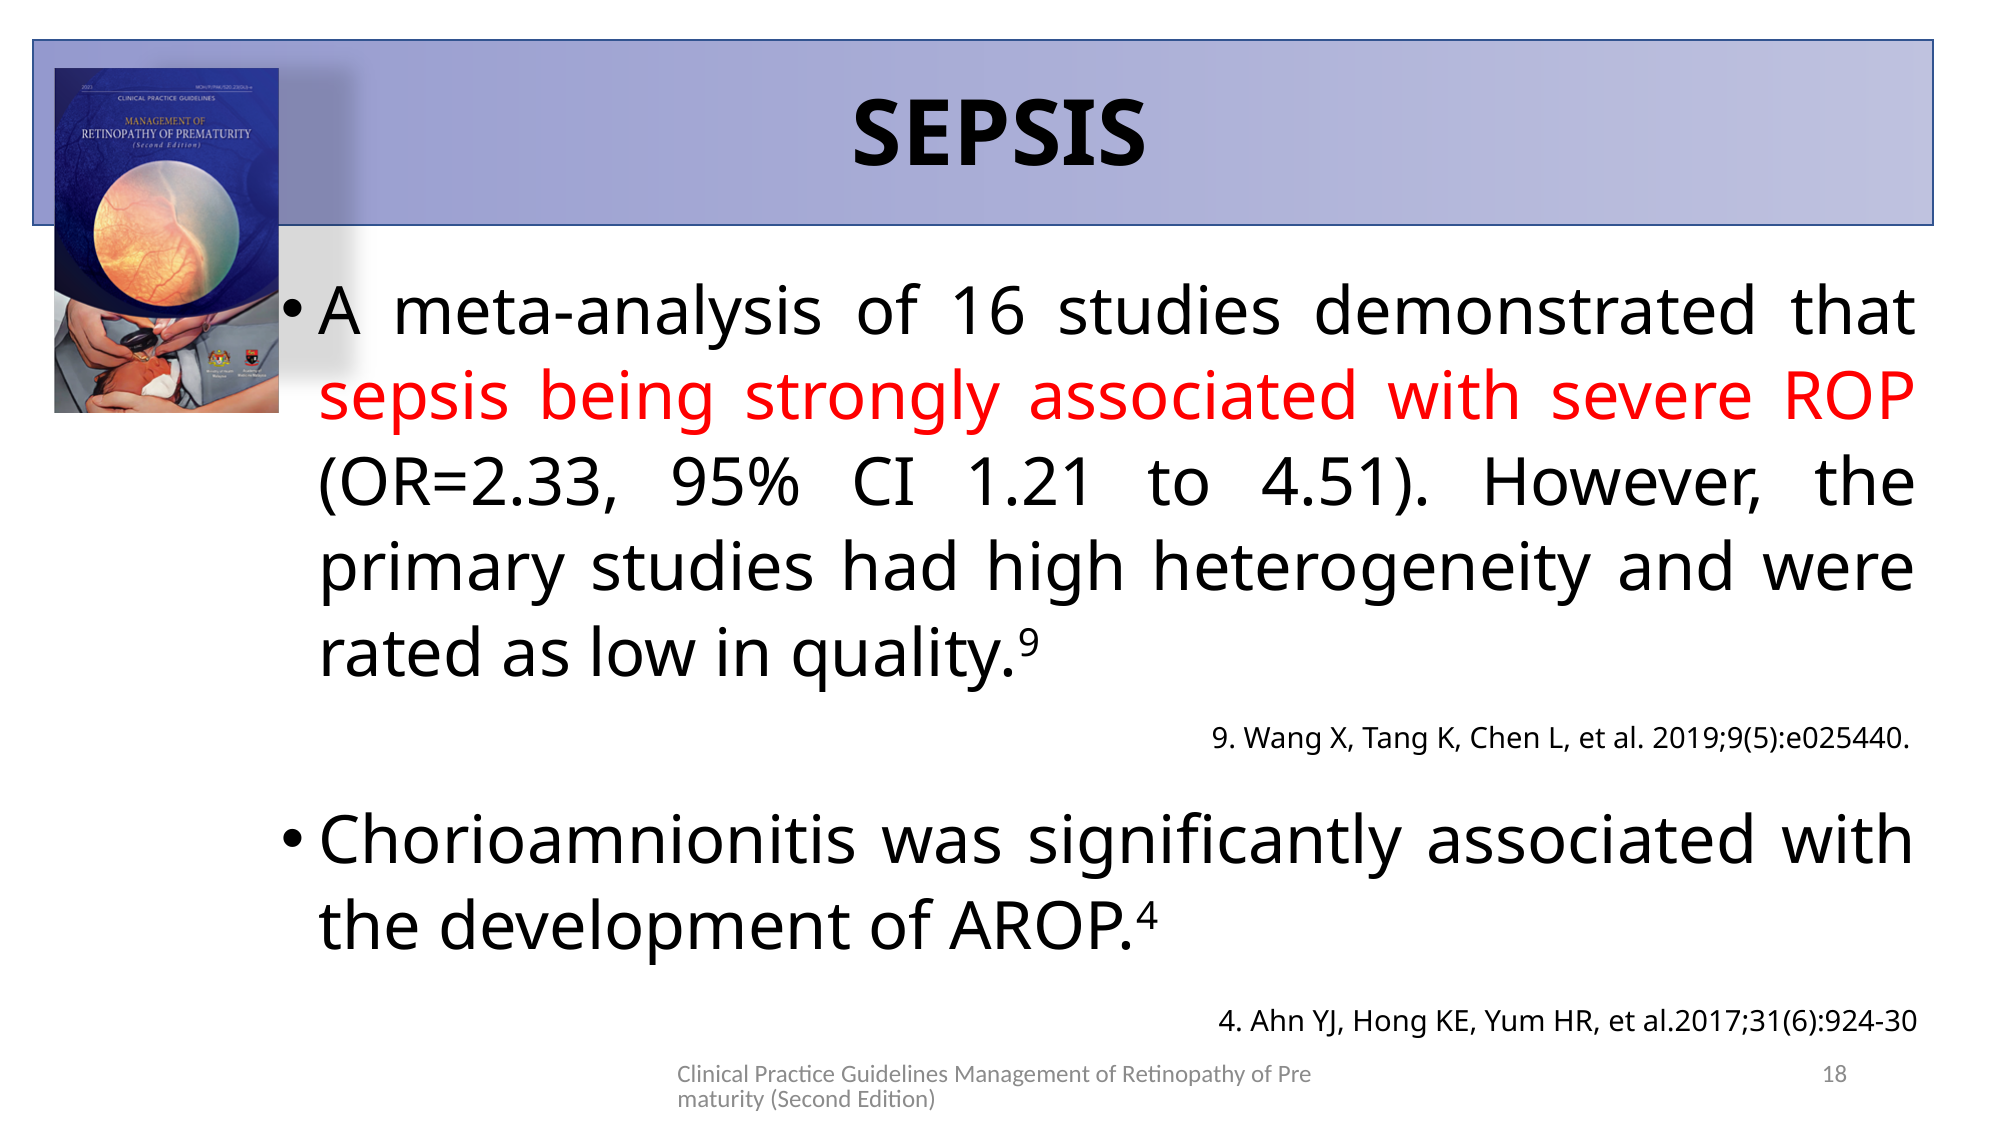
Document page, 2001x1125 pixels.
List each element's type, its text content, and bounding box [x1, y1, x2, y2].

slide_number 18 [1412, 1042, 1863, 1103]
title SEPSIS [386, 82, 1863, 254]
list A meta-analysis of 16 studies demonstrated that sepsis being strongly associated with severe ROP (OR=2.33, 95% CI 1.21 to 4.51). However, the primary studies had high heterogeneity and were rated as low in quality.9 9. Wang X, Tang K, Chen L, et al. 2019;9(5):e025440. Chorioamnionitis was significantly associated with the development of AROP.4 4. Ahn YJ, Hong KE, Yum HR, et al.2017;31(6):924-30 [265, 254, 1934, 969]
picture [54, 37, 386, 413]
text_box [32, 39, 54, 226]
footer Clinical Practice Guidelines Management of Retinopathy of Prematurity (Second Edition) [662, 1042, 1338, 1103]
text_box [386, 39, 1934, 226]
